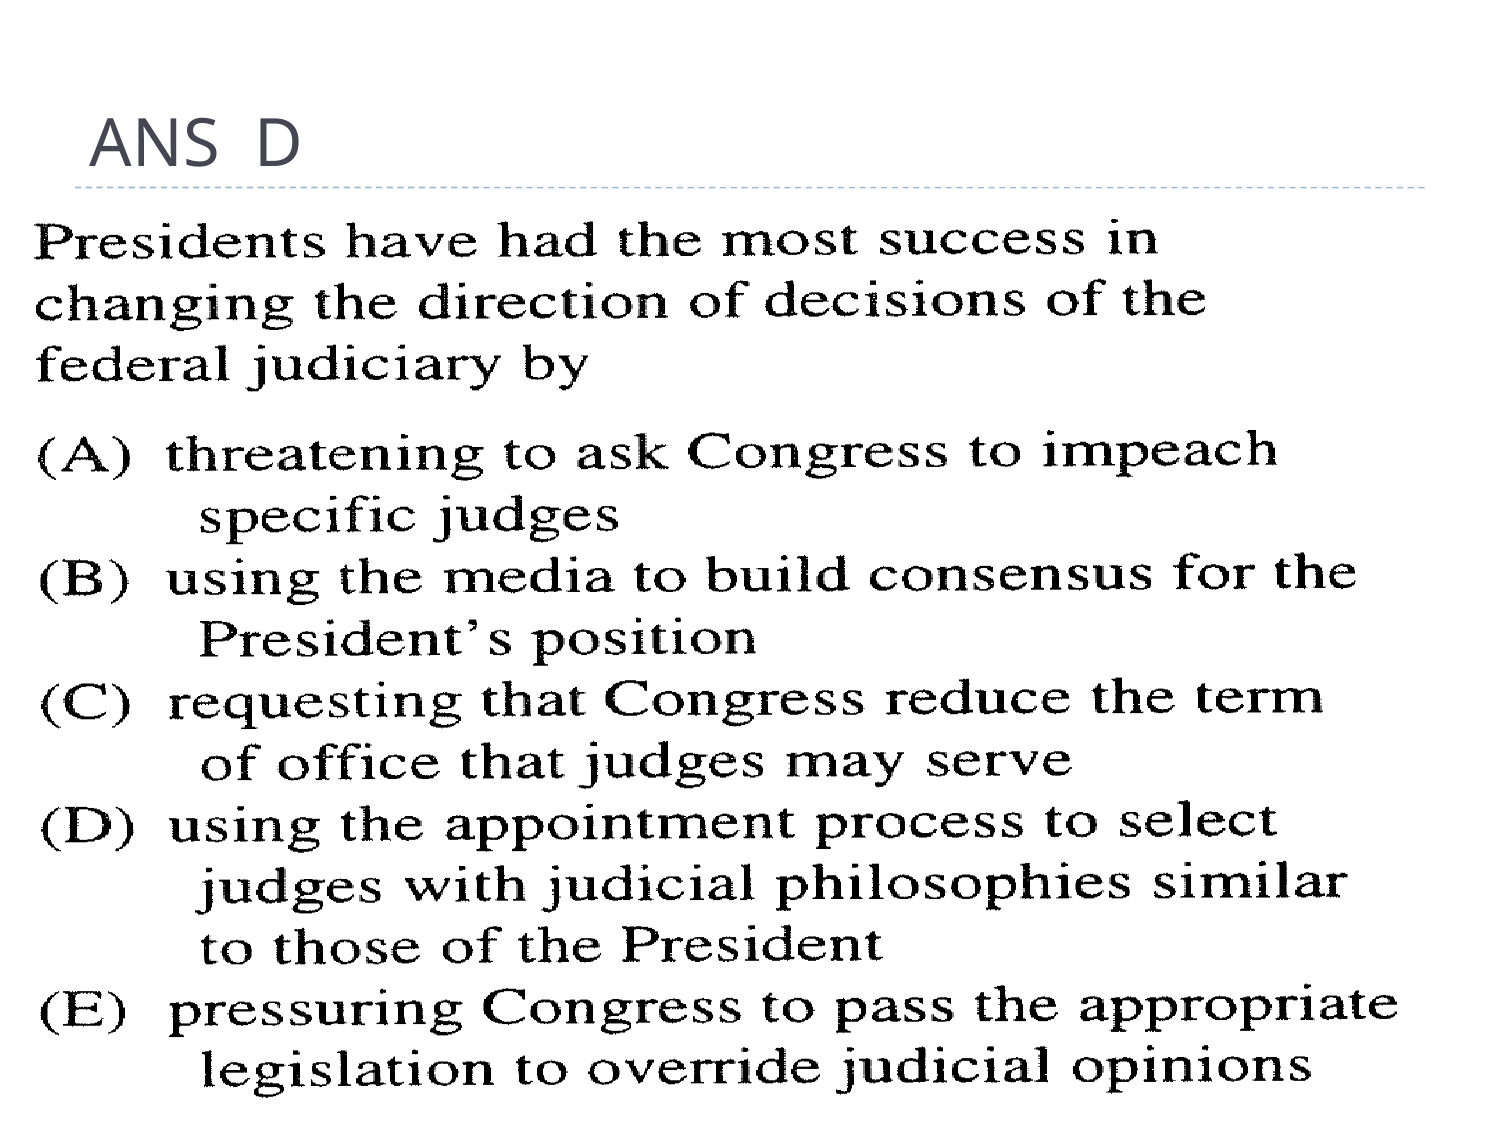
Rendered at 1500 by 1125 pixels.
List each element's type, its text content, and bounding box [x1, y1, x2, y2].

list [0, 212, 1500, 1125]
title ANS D [75, 24, 1425, 188]
